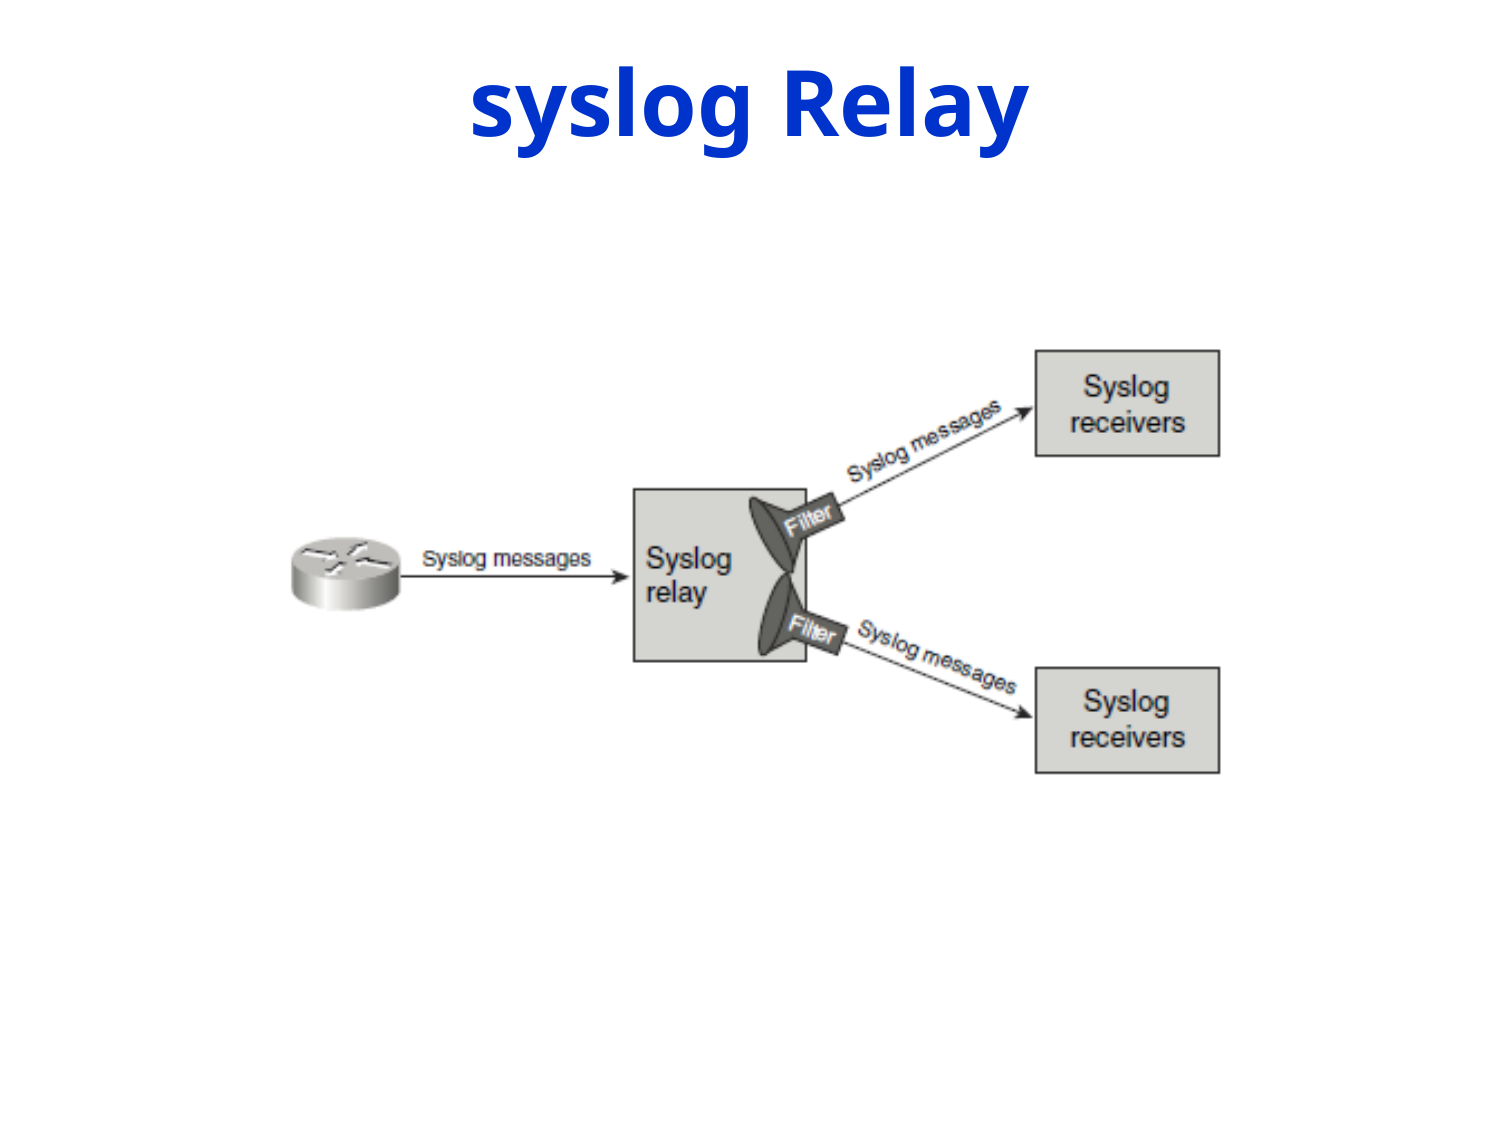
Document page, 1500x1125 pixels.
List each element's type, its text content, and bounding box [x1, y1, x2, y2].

picture [224, 337, 1288, 805]
title syslog Relay [0, 24, 1500, 175]
